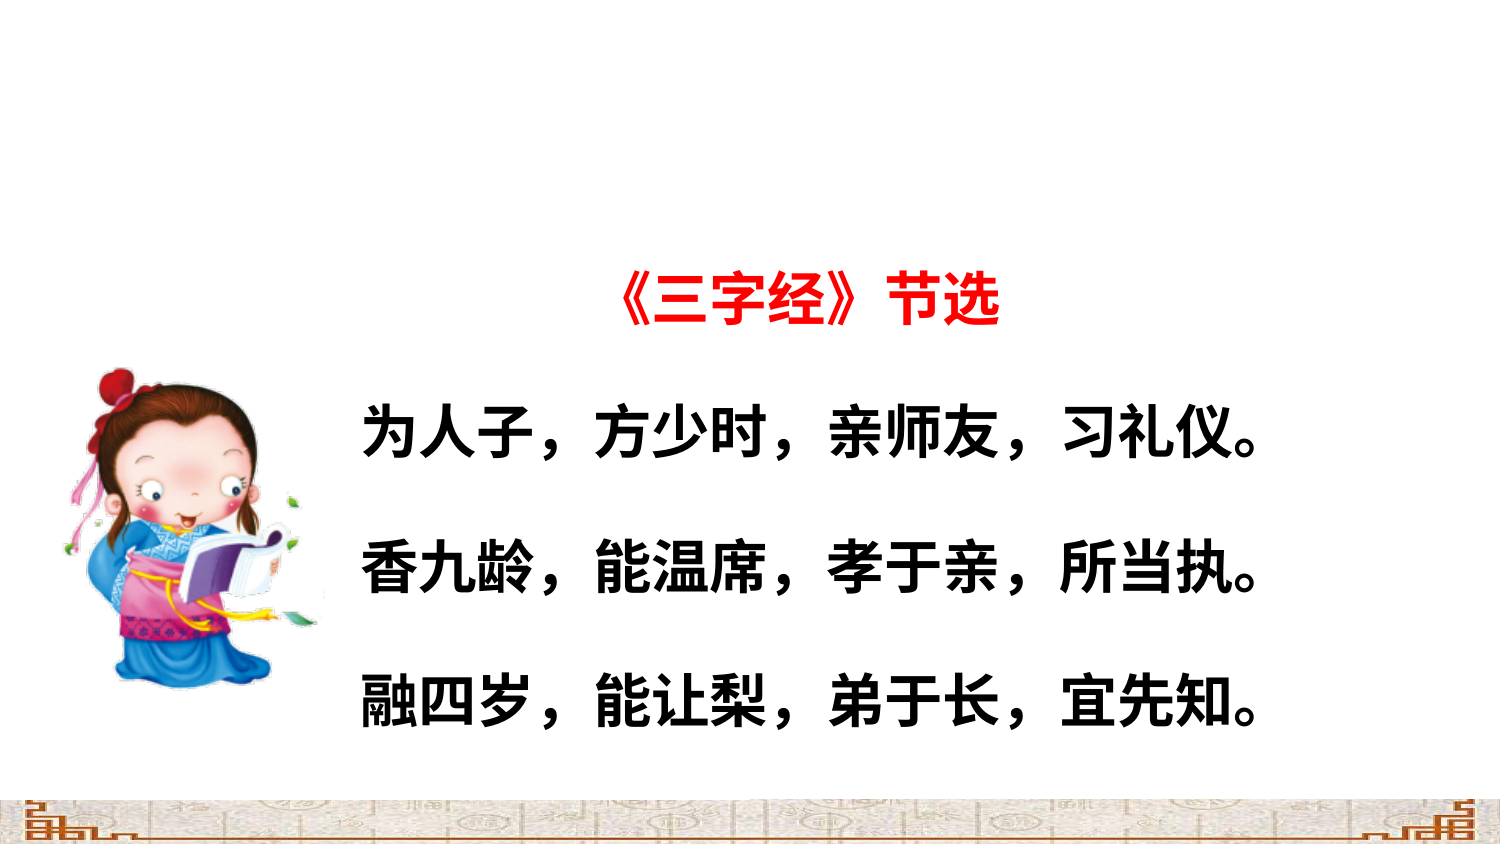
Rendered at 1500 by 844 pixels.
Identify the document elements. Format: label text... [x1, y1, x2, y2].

picture [57, 362, 325, 700]
picture [0, 799, 1500, 844]
text_box 《三字经》节选 为人子，方少时，亲师友，习礼仪。 香九龄，能温席，孝于亲，所当执。 融四岁，能让梨，弟于长，宜先知。 [324, 220, 1270, 740]
